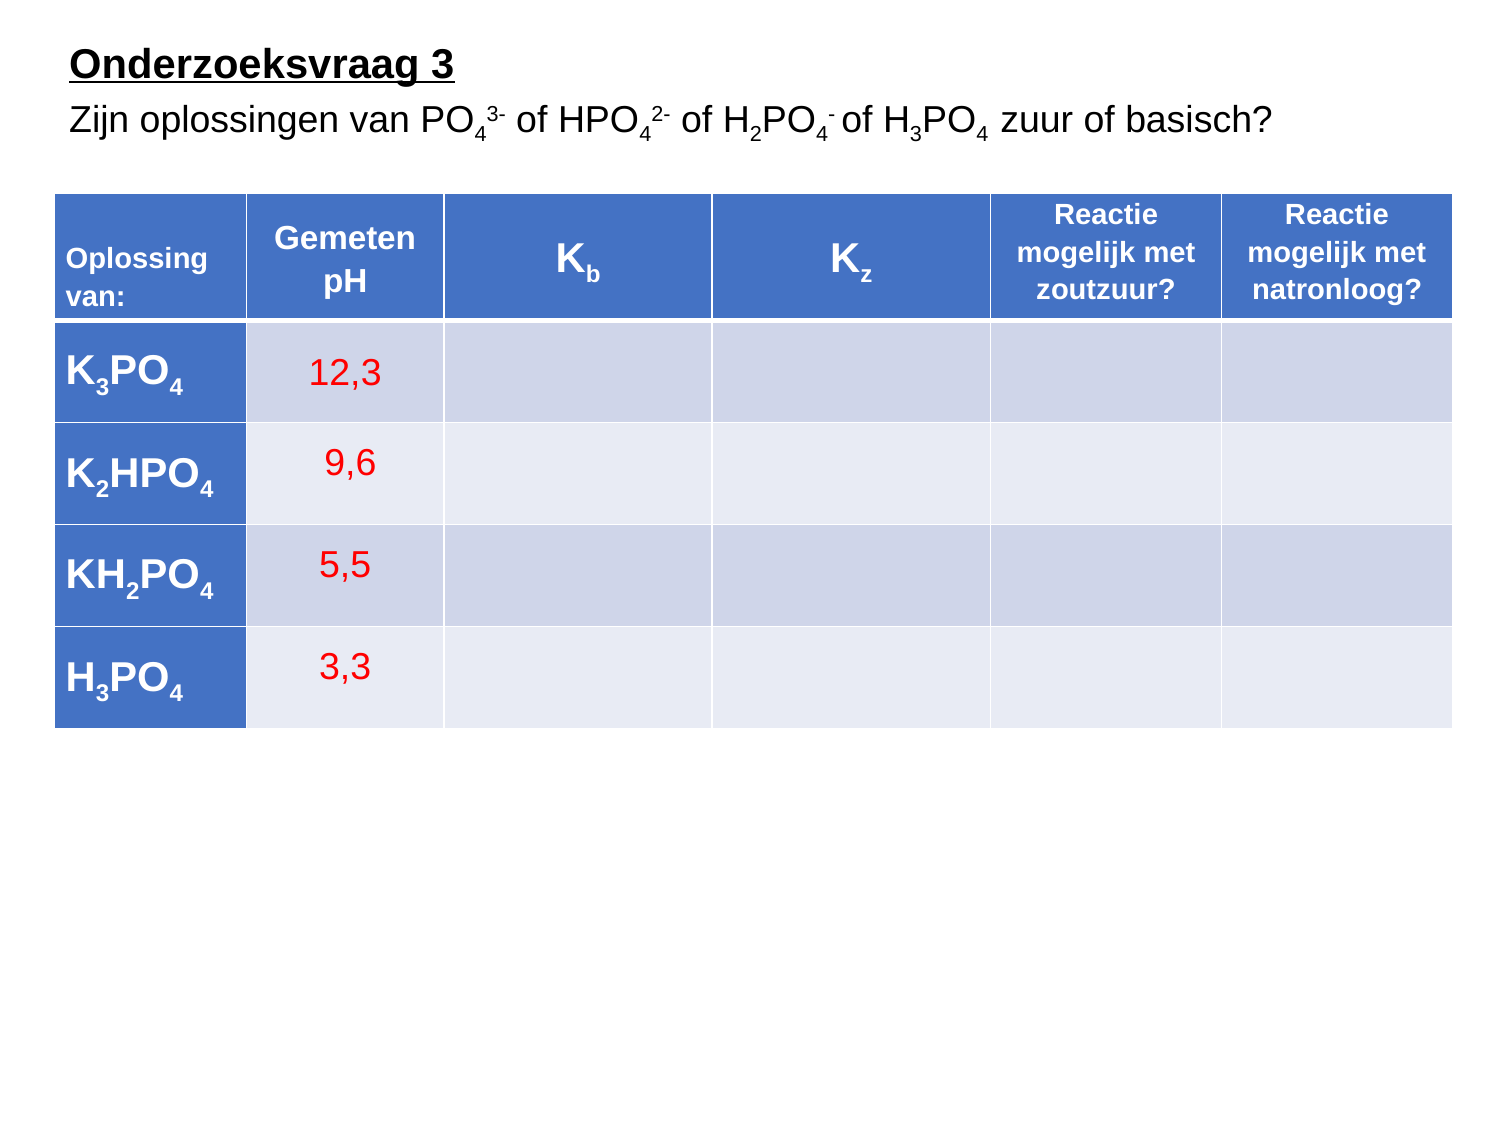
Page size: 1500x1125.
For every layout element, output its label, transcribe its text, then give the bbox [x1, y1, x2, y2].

table_header Kz [713, 194, 990, 318]
table_cell [1222, 323, 1452, 422]
table_cell [991, 323, 1221, 422]
table_cell [1222, 423, 1452, 524]
table_cell K3PO4 [55, 323, 246, 422]
table_cell 12,3 [247, 323, 443, 422]
table_cell 3,3 [247, 627, 443, 728]
table_cell [445, 323, 711, 422]
table_cell [713, 423, 990, 524]
table_cell H3PO4 [55, 627, 246, 728]
table_cell KH2PO4 [55, 525, 246, 626]
table_cell [445, 525, 711, 626]
table_header Oplossing van: [55, 194, 246, 318]
table_cell [713, 323, 990, 422]
table_header Reactie mogelijk met natronloog? [1222, 194, 1452, 318]
table_cell [1222, 627, 1452, 728]
table_cell [1222, 525, 1452, 626]
table_cell [713, 525, 990, 626]
table_cell 5,5 [247, 525, 443, 626]
table_cell K2HPO4 [55, 423, 246, 524]
table_cell [991, 525, 1221, 626]
table_header Gemeten pH [247, 194, 443, 318]
text_box Onderzoeksvraag 3 Zijn oplossingen van PO43- of HPO42- of H2PO4- of H3PO4 zuur of basisch? [54, 22, 1484, 775]
table_header Kb [445, 194, 711, 318]
table_cell [445, 627, 711, 728]
table_cell 9,6 [247, 423, 443, 524]
table_cell [713, 627, 990, 728]
table_cell [991, 627, 1221, 728]
table_cell [991, 423, 1221, 524]
table_header Reactie mogelijk met zoutzuur? [991, 194, 1221, 318]
table_cell [445, 423, 711, 524]
